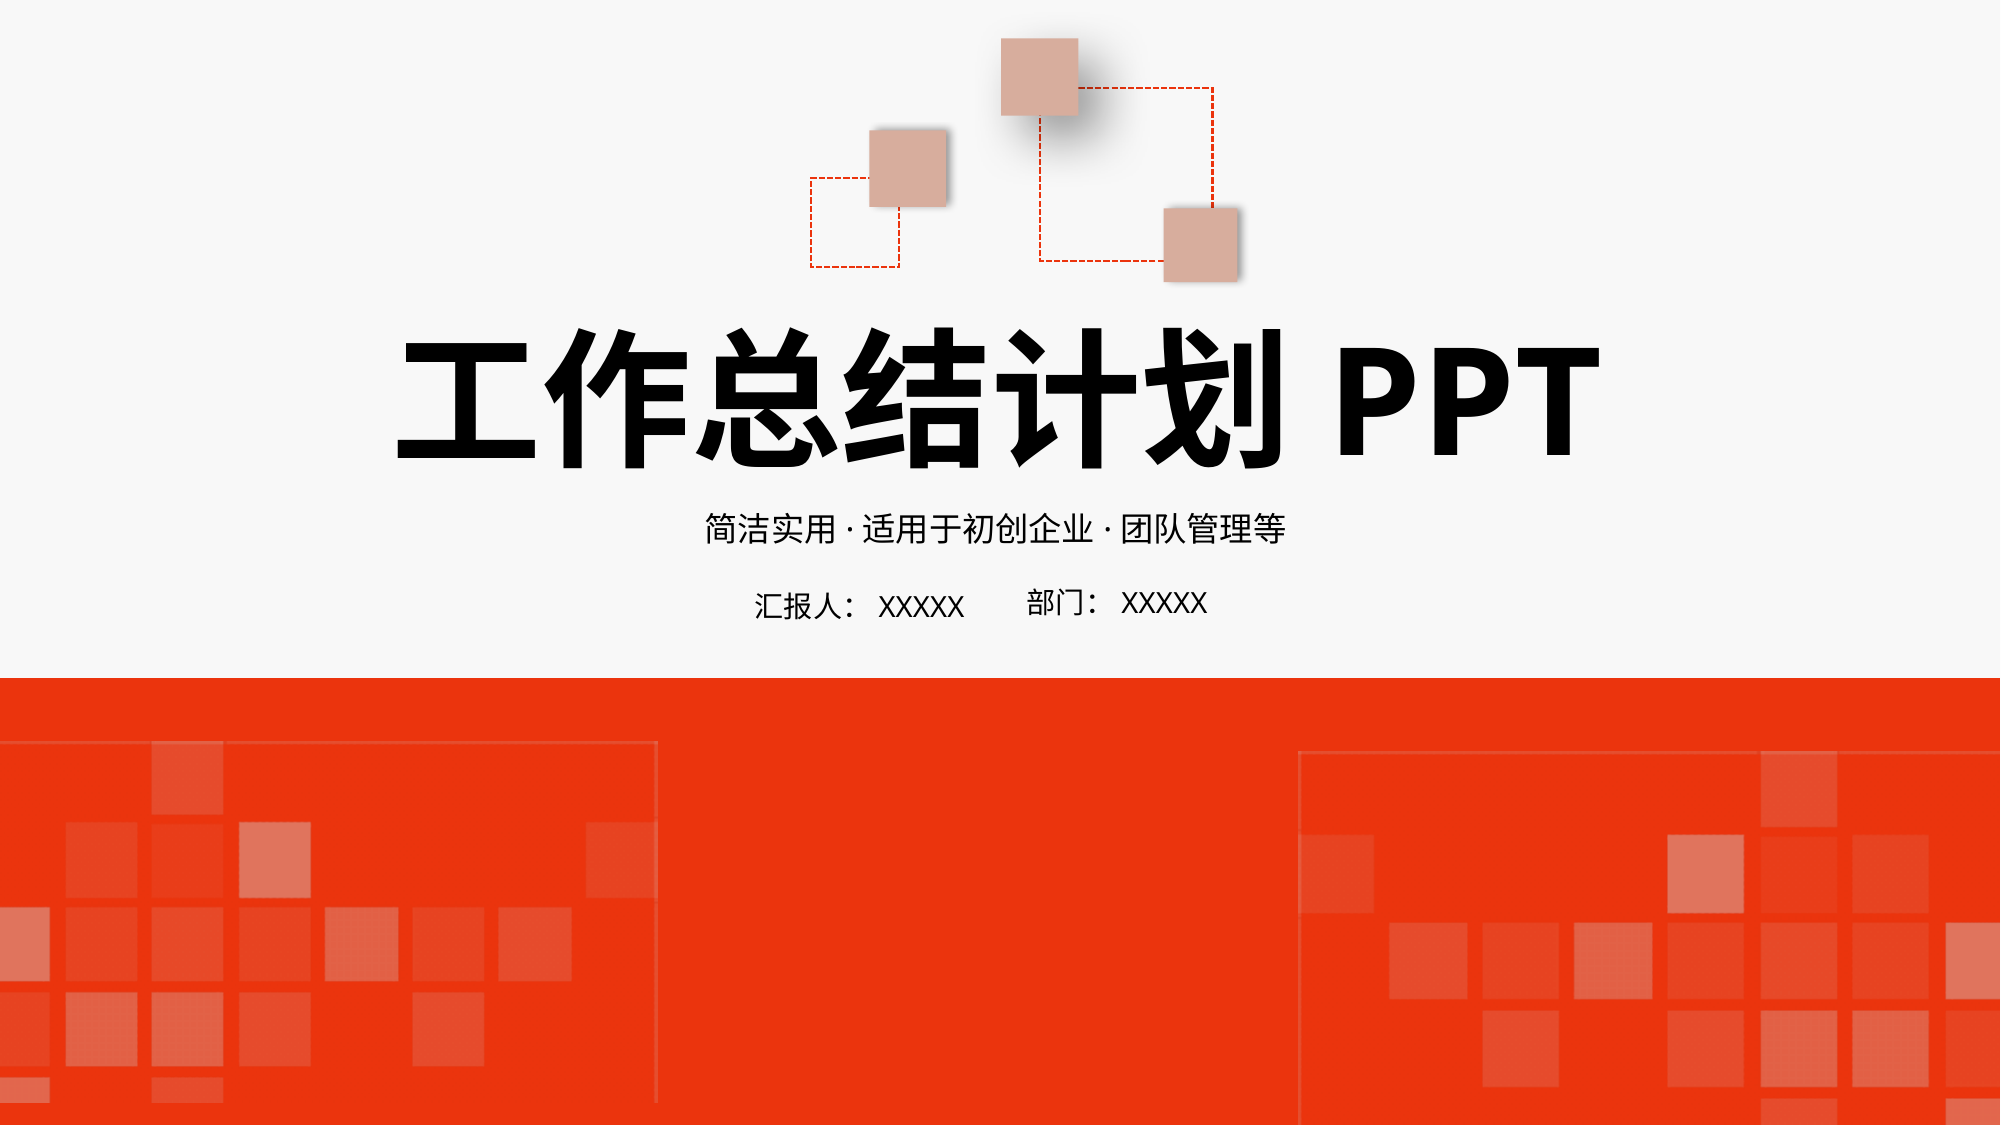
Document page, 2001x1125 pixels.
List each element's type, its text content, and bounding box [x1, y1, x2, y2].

picture [0, 0, 2001, 1125]
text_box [0, 741, 658, 1103]
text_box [1298, 751, 2000, 1125]
text_box 部门：XXXXX [999, 578, 1236, 625]
text_box [0, 677, 2000, 1125]
text_box [868, 129, 947, 208]
text_box 工作总结计划PPT [376, 298, 1730, 494]
text_box 简洁实用·适用于初创企业·团队管理等 [689, 497, 1304, 558]
text_box [1039, 87, 1214, 262]
text_box [1000, 37, 1079, 117]
text_box [1162, 207, 1238, 283]
text_box 汇报人：XXXXX [702, 582, 1017, 630]
text_box [810, 177, 900, 268]
